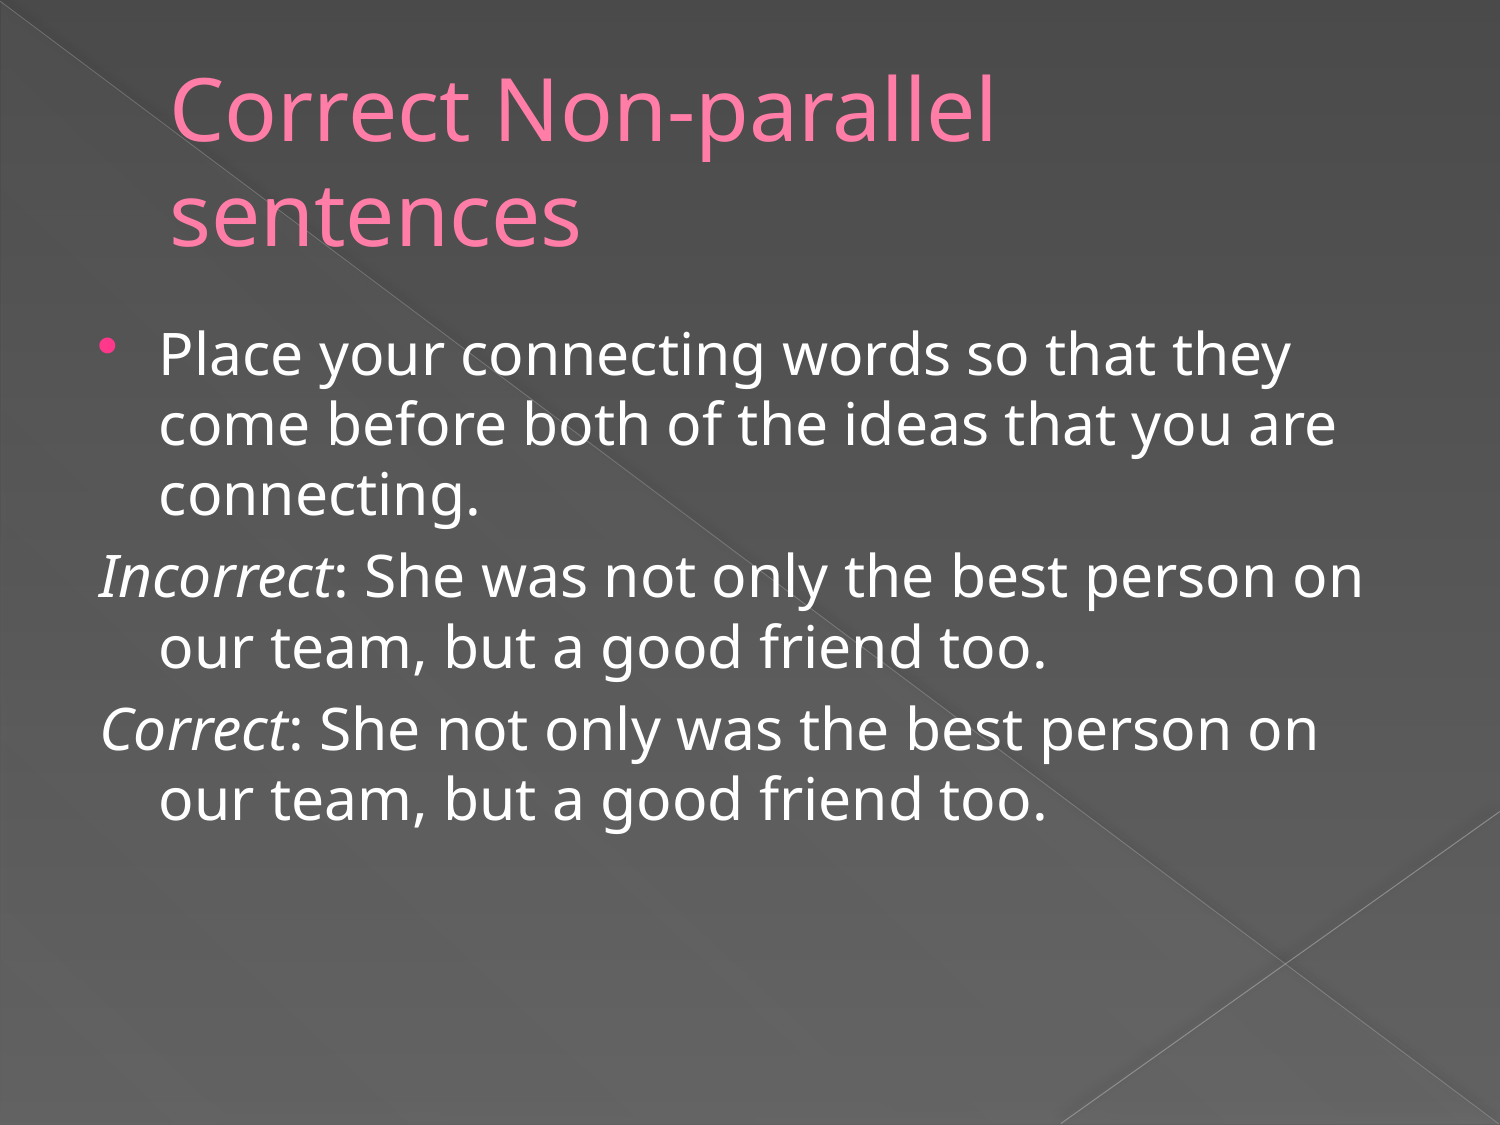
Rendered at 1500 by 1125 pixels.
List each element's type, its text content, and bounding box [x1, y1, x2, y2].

title Correct Non-parallel sentences [75, 43, 1425, 274]
list Place your connecting words so that they come before both of the ideas that you are connecting. Incorrect: She was not only the best person on our team, but a good friend too. Correct: She not only was the best person on our team, but a good friend too. [75, 308, 1425, 1059]
